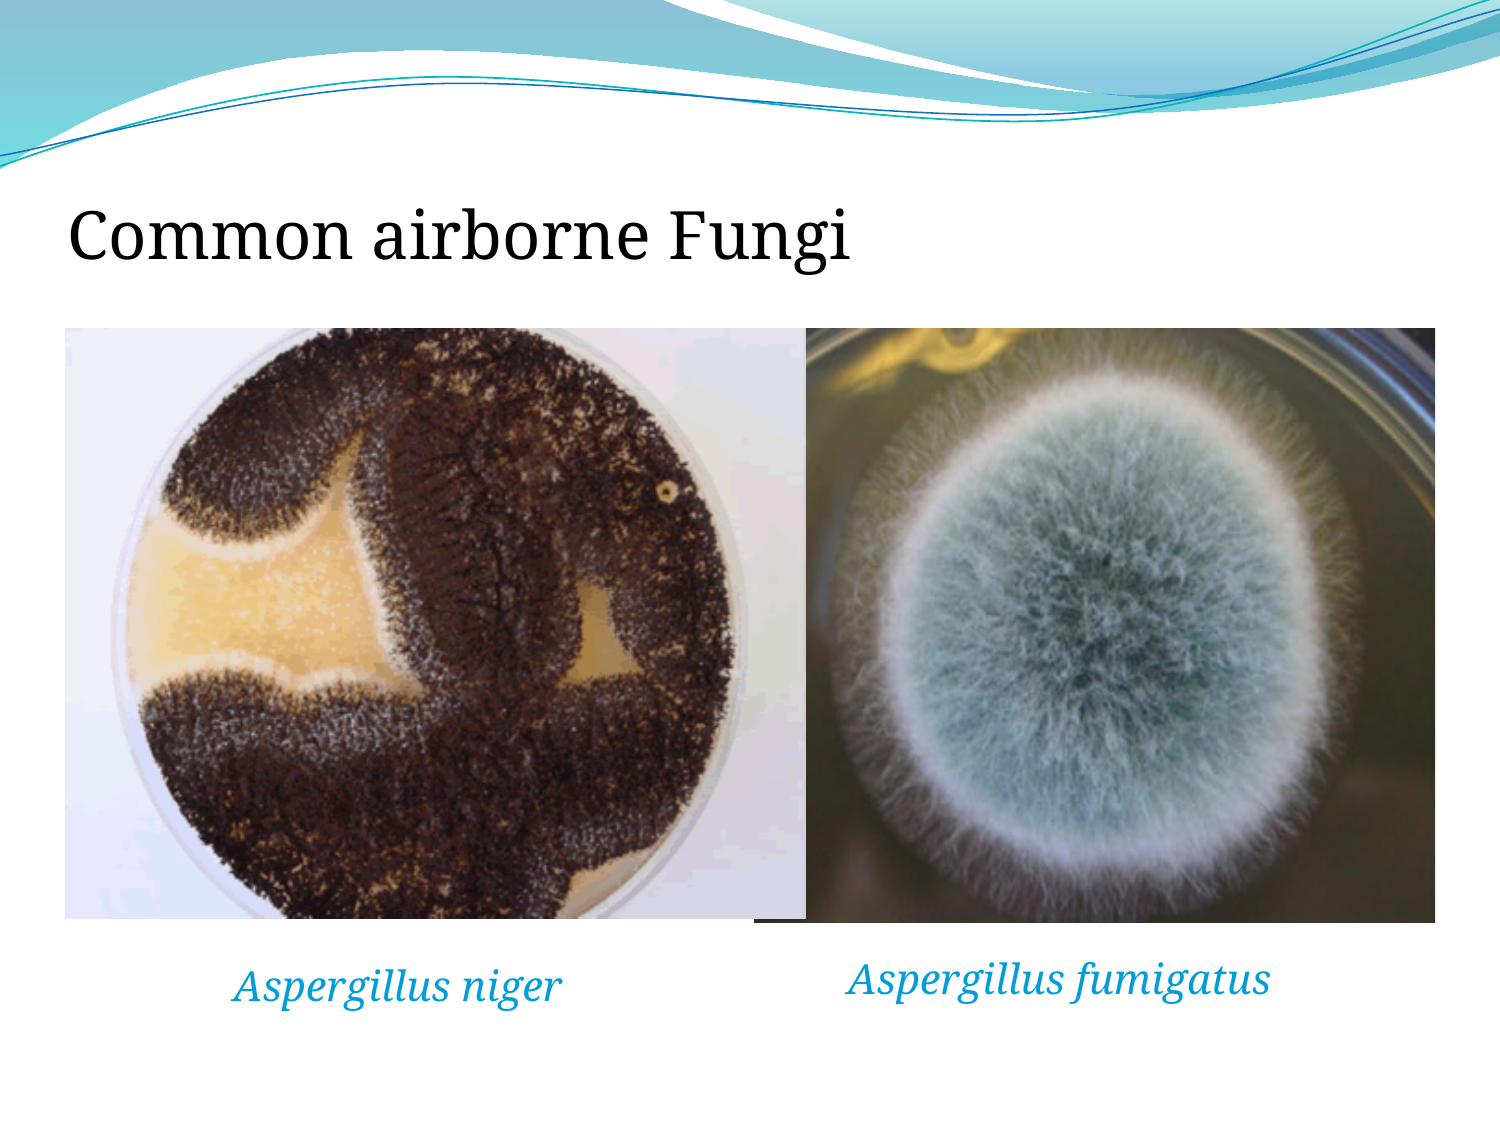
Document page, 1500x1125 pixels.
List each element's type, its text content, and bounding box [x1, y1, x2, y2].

picture [62, 325, 1436, 923]
text_box Common airborne Fungi [53, 185, 1233, 280]
text_box Aspergillus niger [218, 952, 609, 1018]
text_box Aspergillus fumigatus [832, 945, 1324, 1011]
